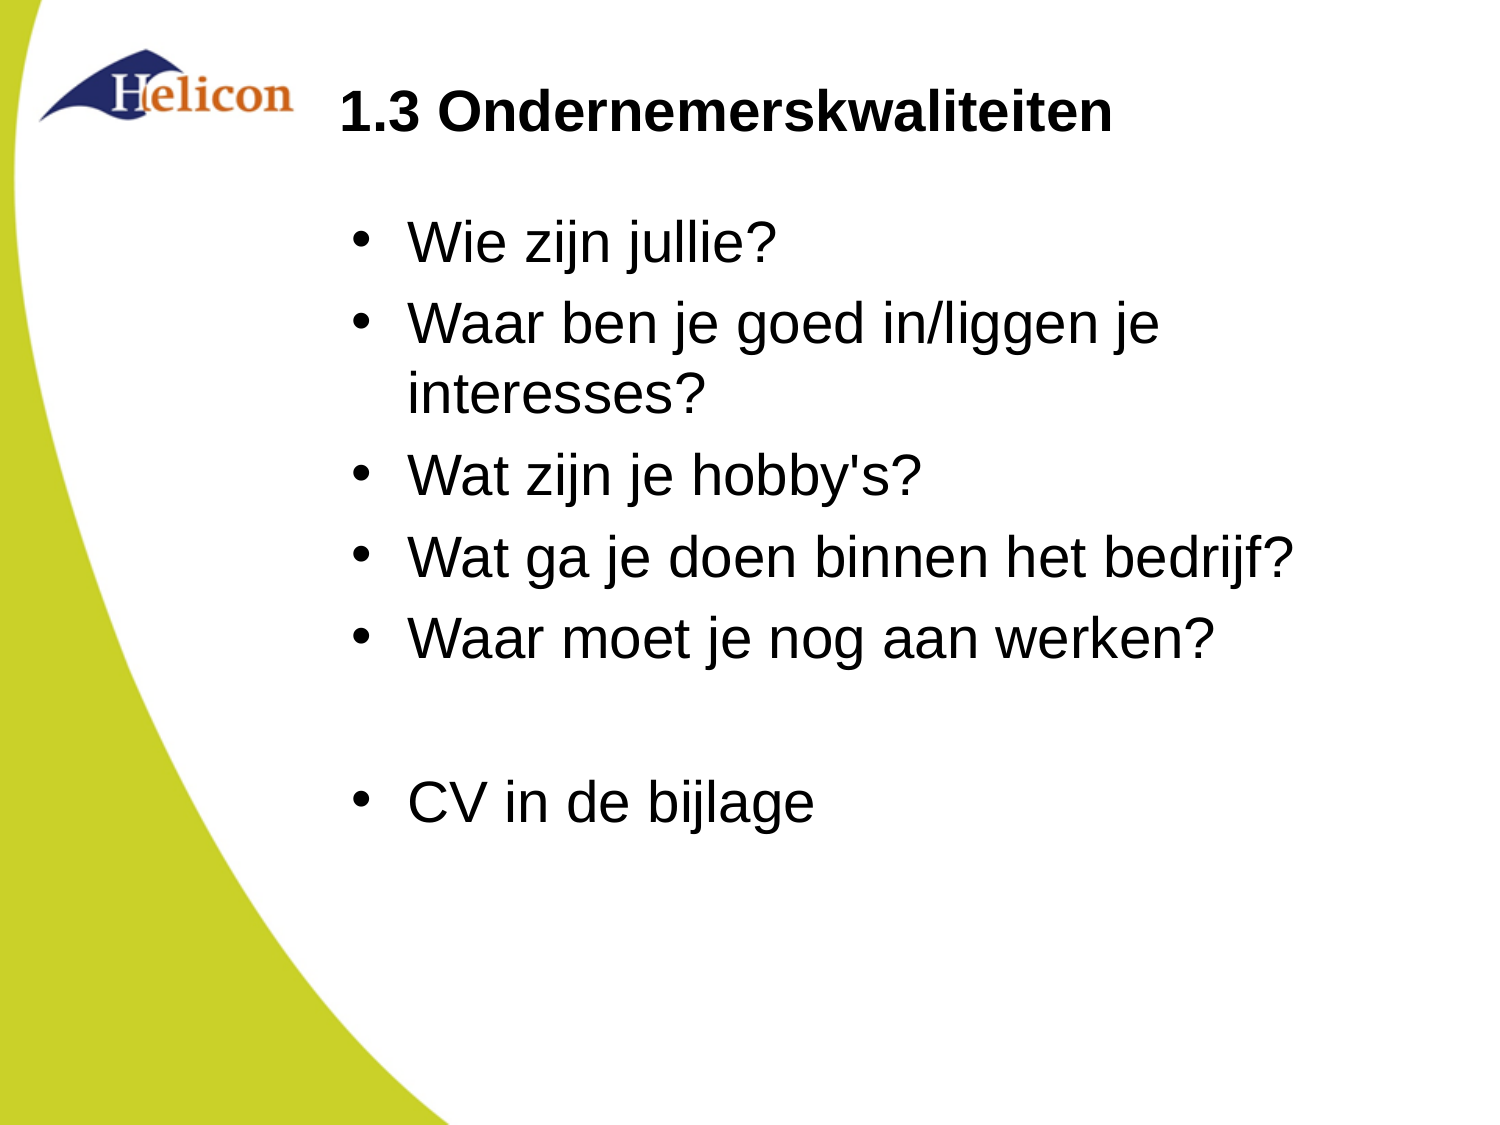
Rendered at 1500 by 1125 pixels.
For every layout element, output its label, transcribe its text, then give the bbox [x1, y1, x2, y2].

picture [0, 0, 1500, 1125]
title 1.3 Ondernemerskwaliteiten [324, 54, 1415, 161]
list Wie zijn jullie? Waar ben je goed in/liggen je interesses? Wat zijn je hobby's? Wat ga je doen binnen het bedrijf? Waar moet je nog aan werken? CV in de bijlage [336, 196, 1425, 1005]
